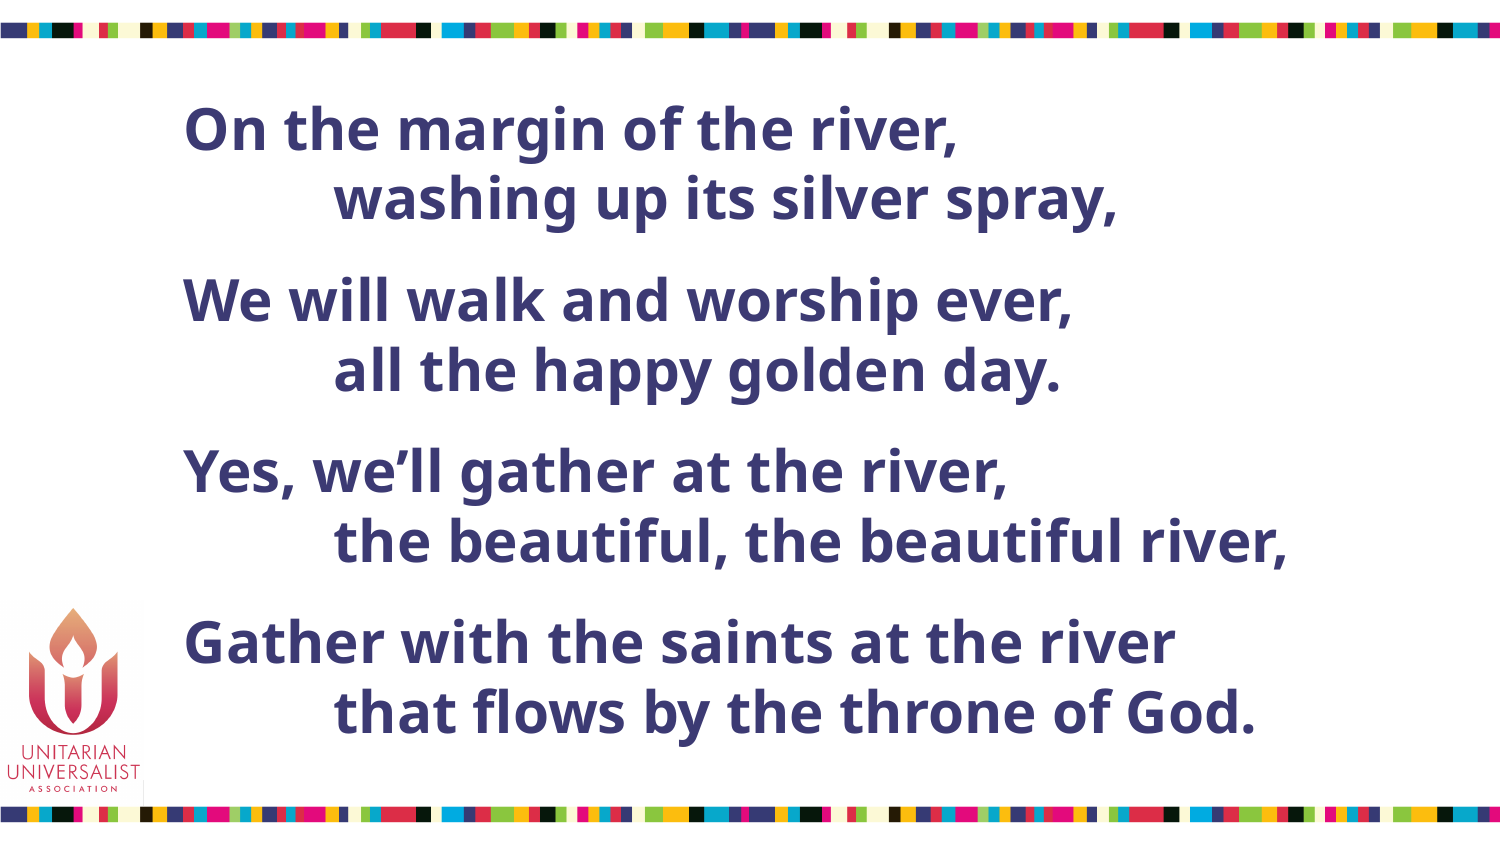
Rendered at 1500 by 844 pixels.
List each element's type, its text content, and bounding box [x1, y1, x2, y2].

text_box On the margin of the river, washing up its silver spray, We will walk and worship ever, all the happy golden day. Yes, we’ll gather at the river, the beautiful, the beautiful river, Gather with the saints at the river that flows by the throne of God. [168, 76, 1421, 761]
picture [0, 22, 1500, 40]
picture [0, 600, 1500, 824]
